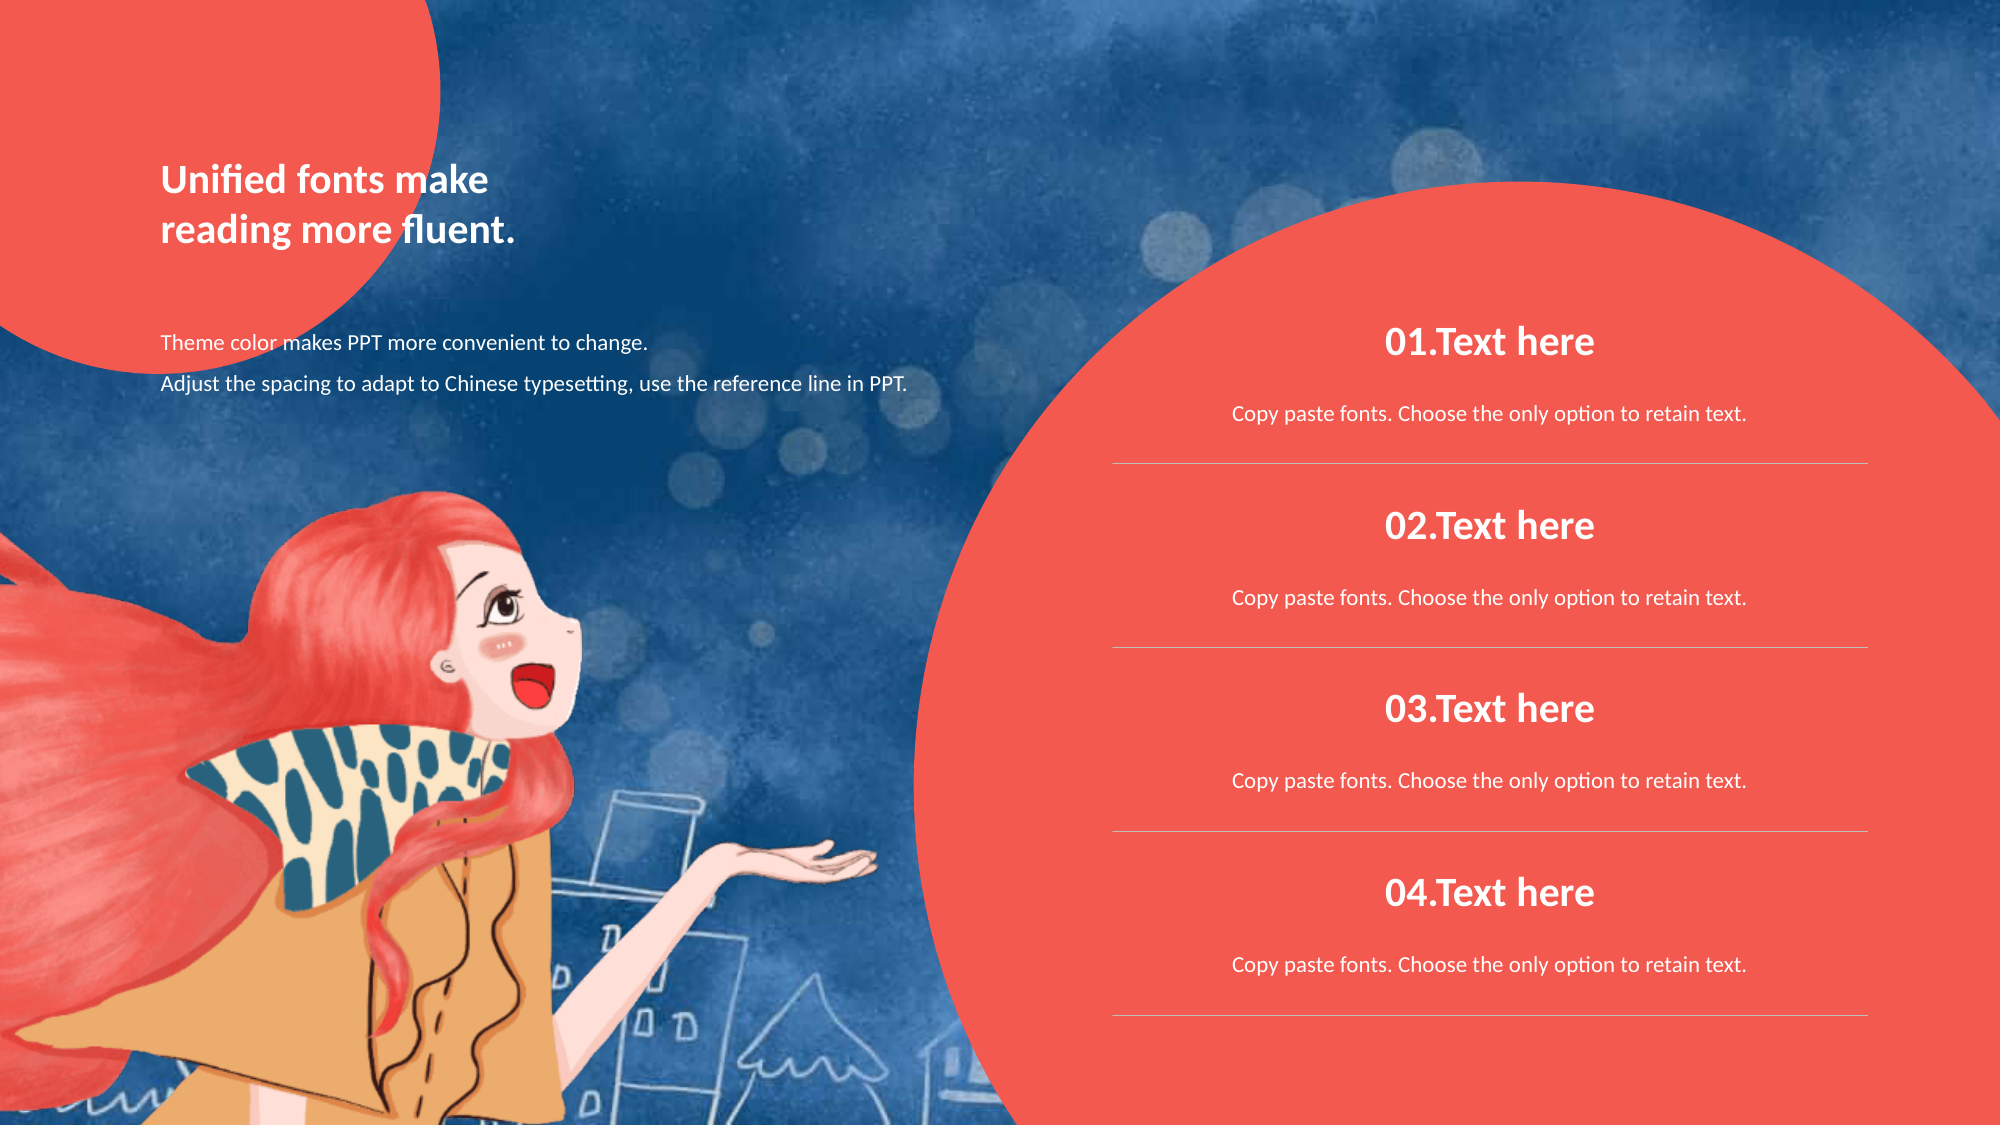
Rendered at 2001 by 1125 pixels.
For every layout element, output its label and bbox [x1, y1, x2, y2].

text_box [1112, 291, 1868, 1015]
text_box [145, 101, 934, 237]
picture [0, 0, 2000, 1125]
